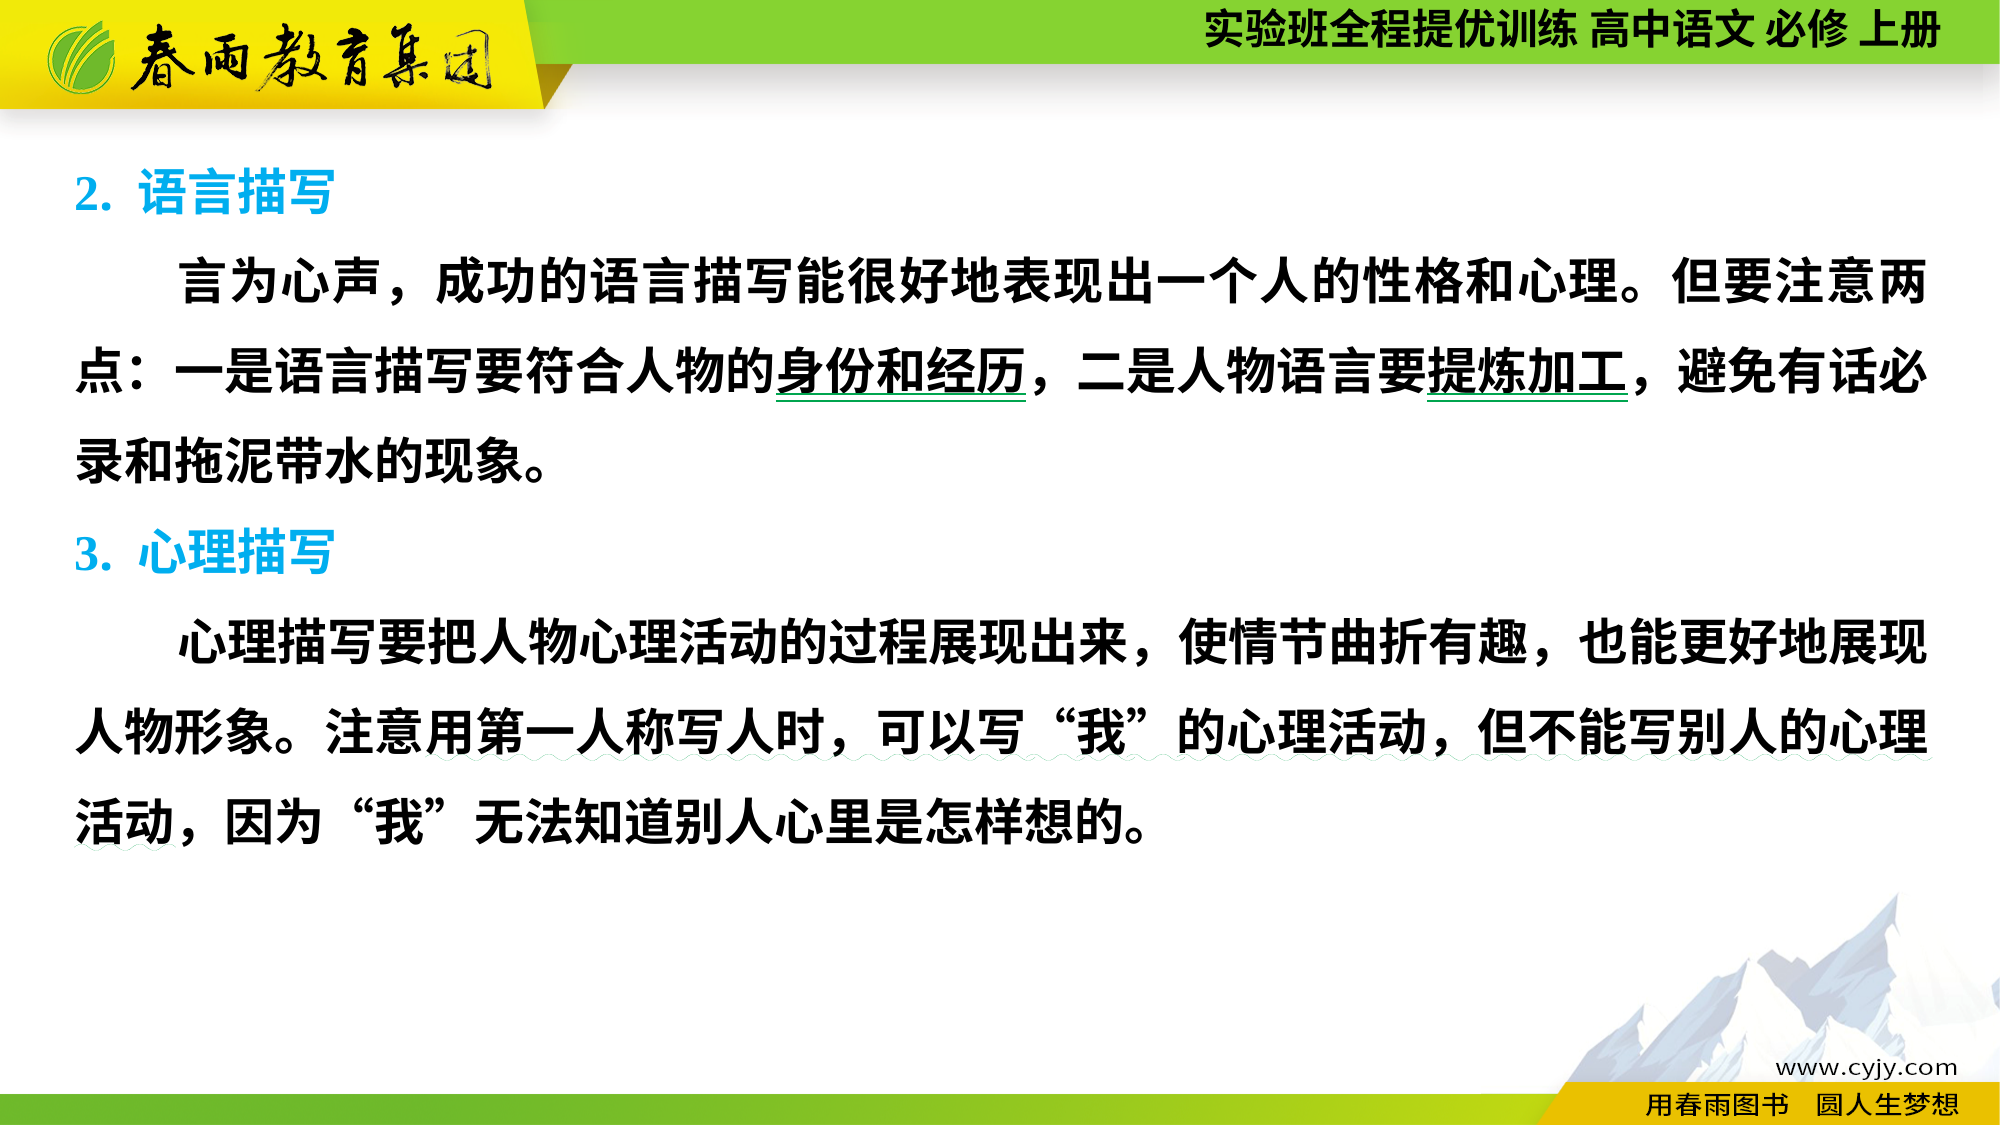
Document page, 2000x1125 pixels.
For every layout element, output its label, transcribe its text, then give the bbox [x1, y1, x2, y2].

list 2. 语言描写 言为心声，成功的语言描写能很好地表现出一个人的性格和心理。但要注意两点：一是语言描写要符合人物的身份和经历，二是人物语言要提炼加工，避免有话必录和拖泥带水的现象。 3. 心理描写 心理描写要把人物心理活动的过程展现出来，使情节曲折有趣，也能更好地展现人物形象。注意用第一人称写人时，可以写“我”的心理活动，但不能写别人的心理活动，因为“我”无法知道别人心里是怎样想的。 [59, 122, 1944, 865]
picture [0, 0, 2000, 1125]
